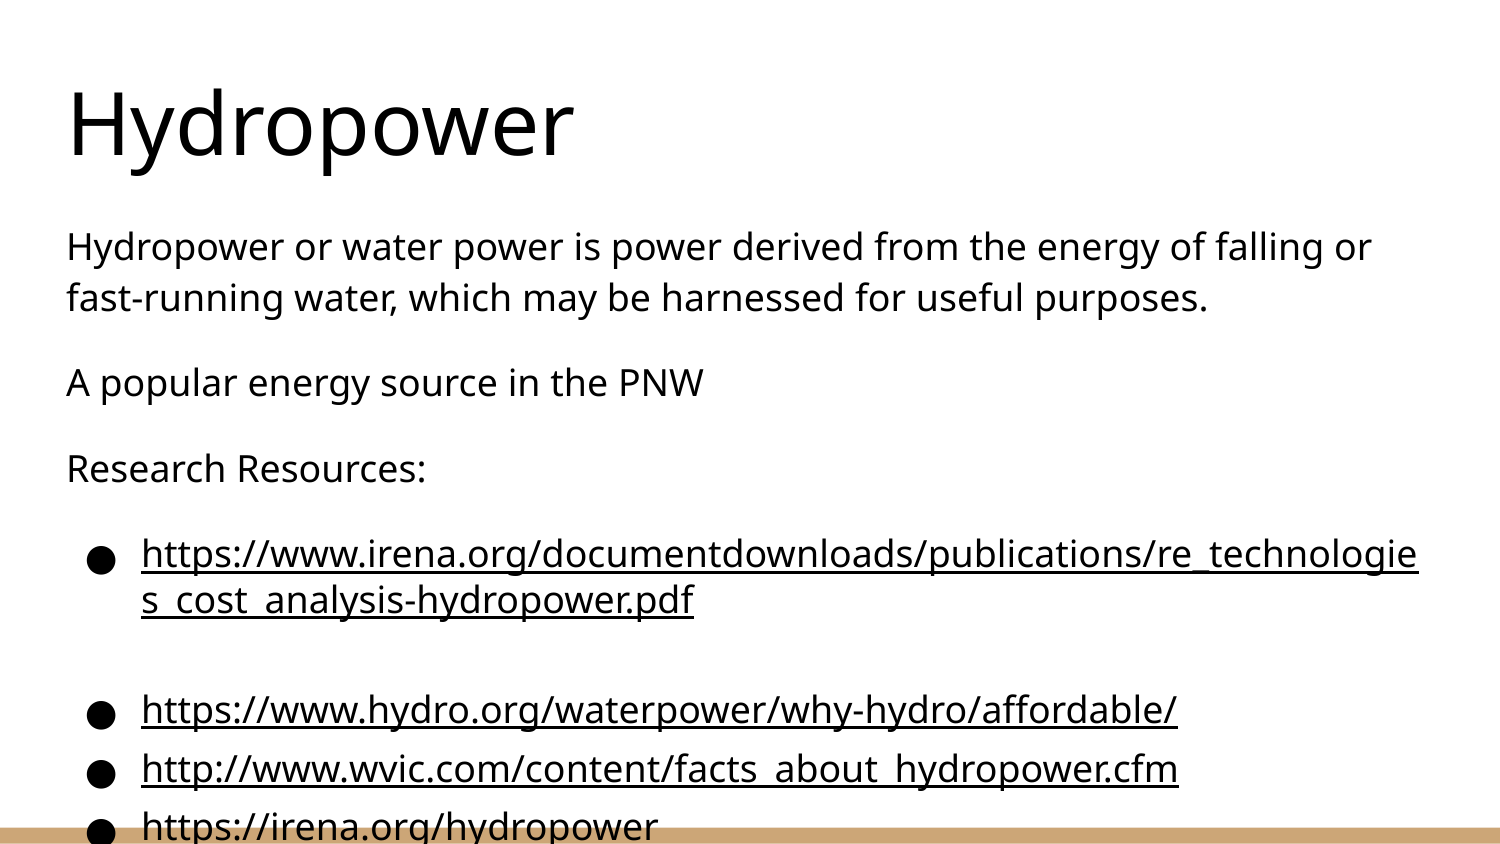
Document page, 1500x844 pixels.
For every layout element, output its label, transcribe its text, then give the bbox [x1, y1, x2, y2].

list Hydropower or water power is power derived from the energy of falling or fast-running water, which may be harnessed for useful purposes. A popular energy source in the PNW Research Resources: https://www.irena.org/documentdownloads/publications/re_technologies_cost_analysis-hydropower.pdf https://www.hydro.org/waterpower/why-hydro/affordable/ http://www.wvic.com/content/facts_about_hydropower.cfm https://irena.org/hydropower [51, 200, 1449, 752]
title Hydropower [51, 51, 1449, 189]
